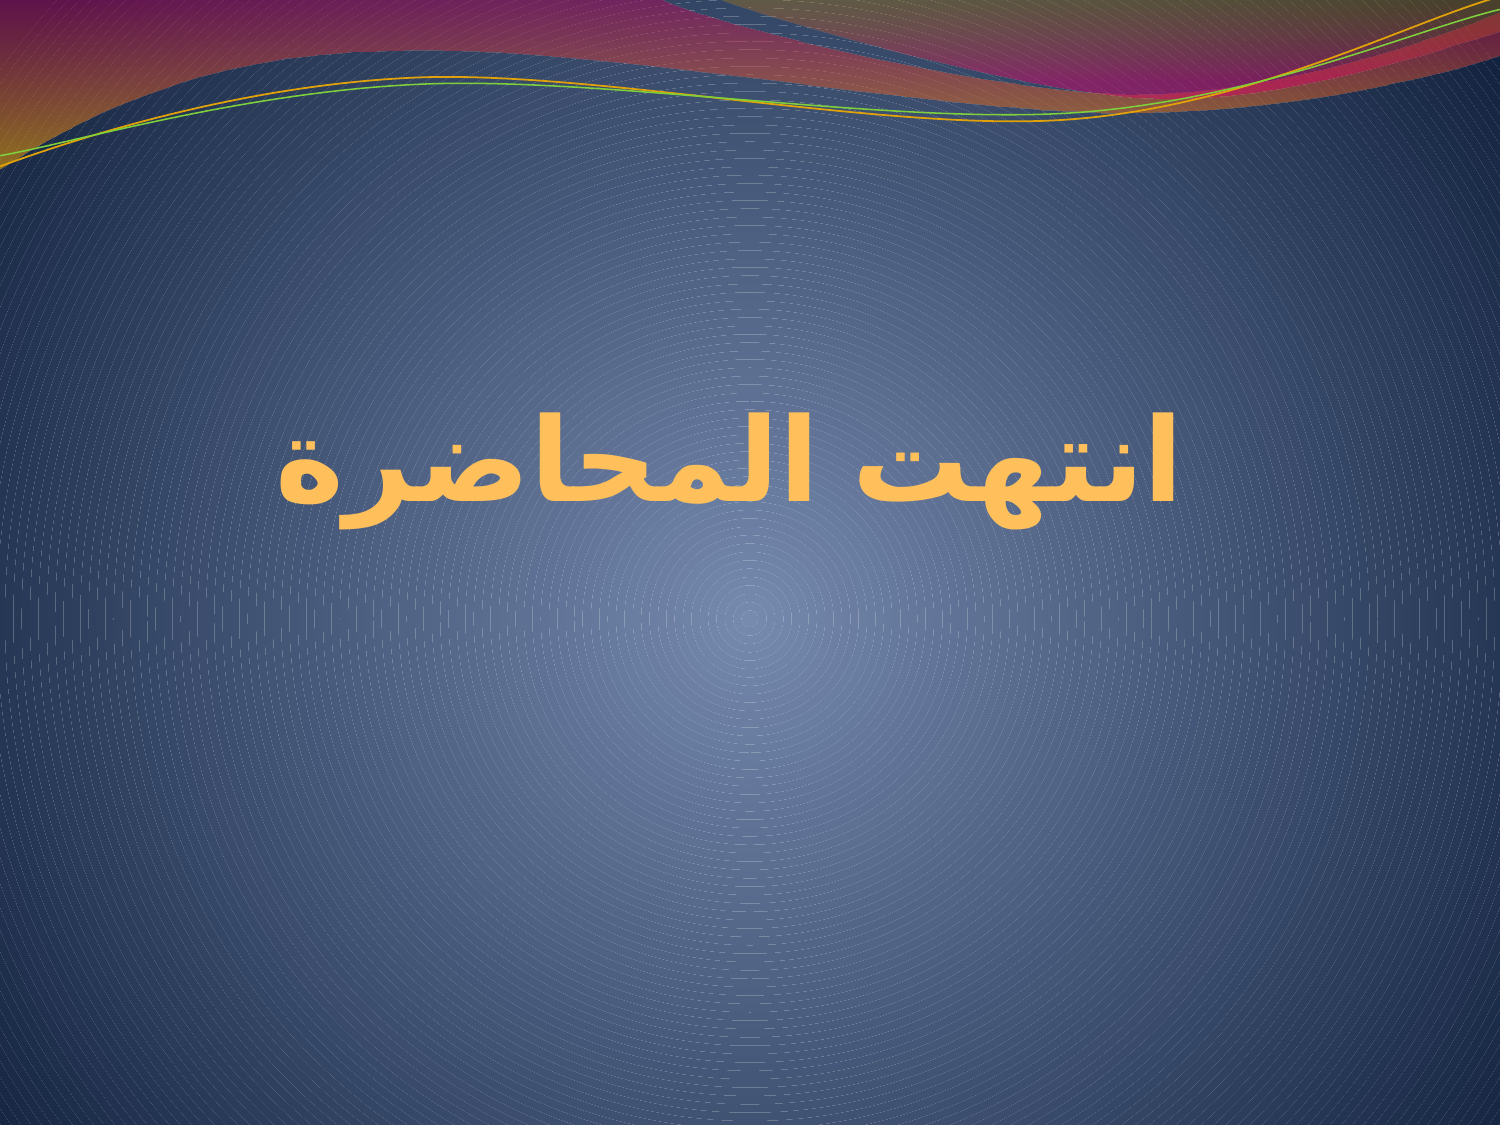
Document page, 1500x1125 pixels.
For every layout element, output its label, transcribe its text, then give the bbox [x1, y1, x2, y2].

title انتهت المحاضرة [87, 224, 1376, 526]
